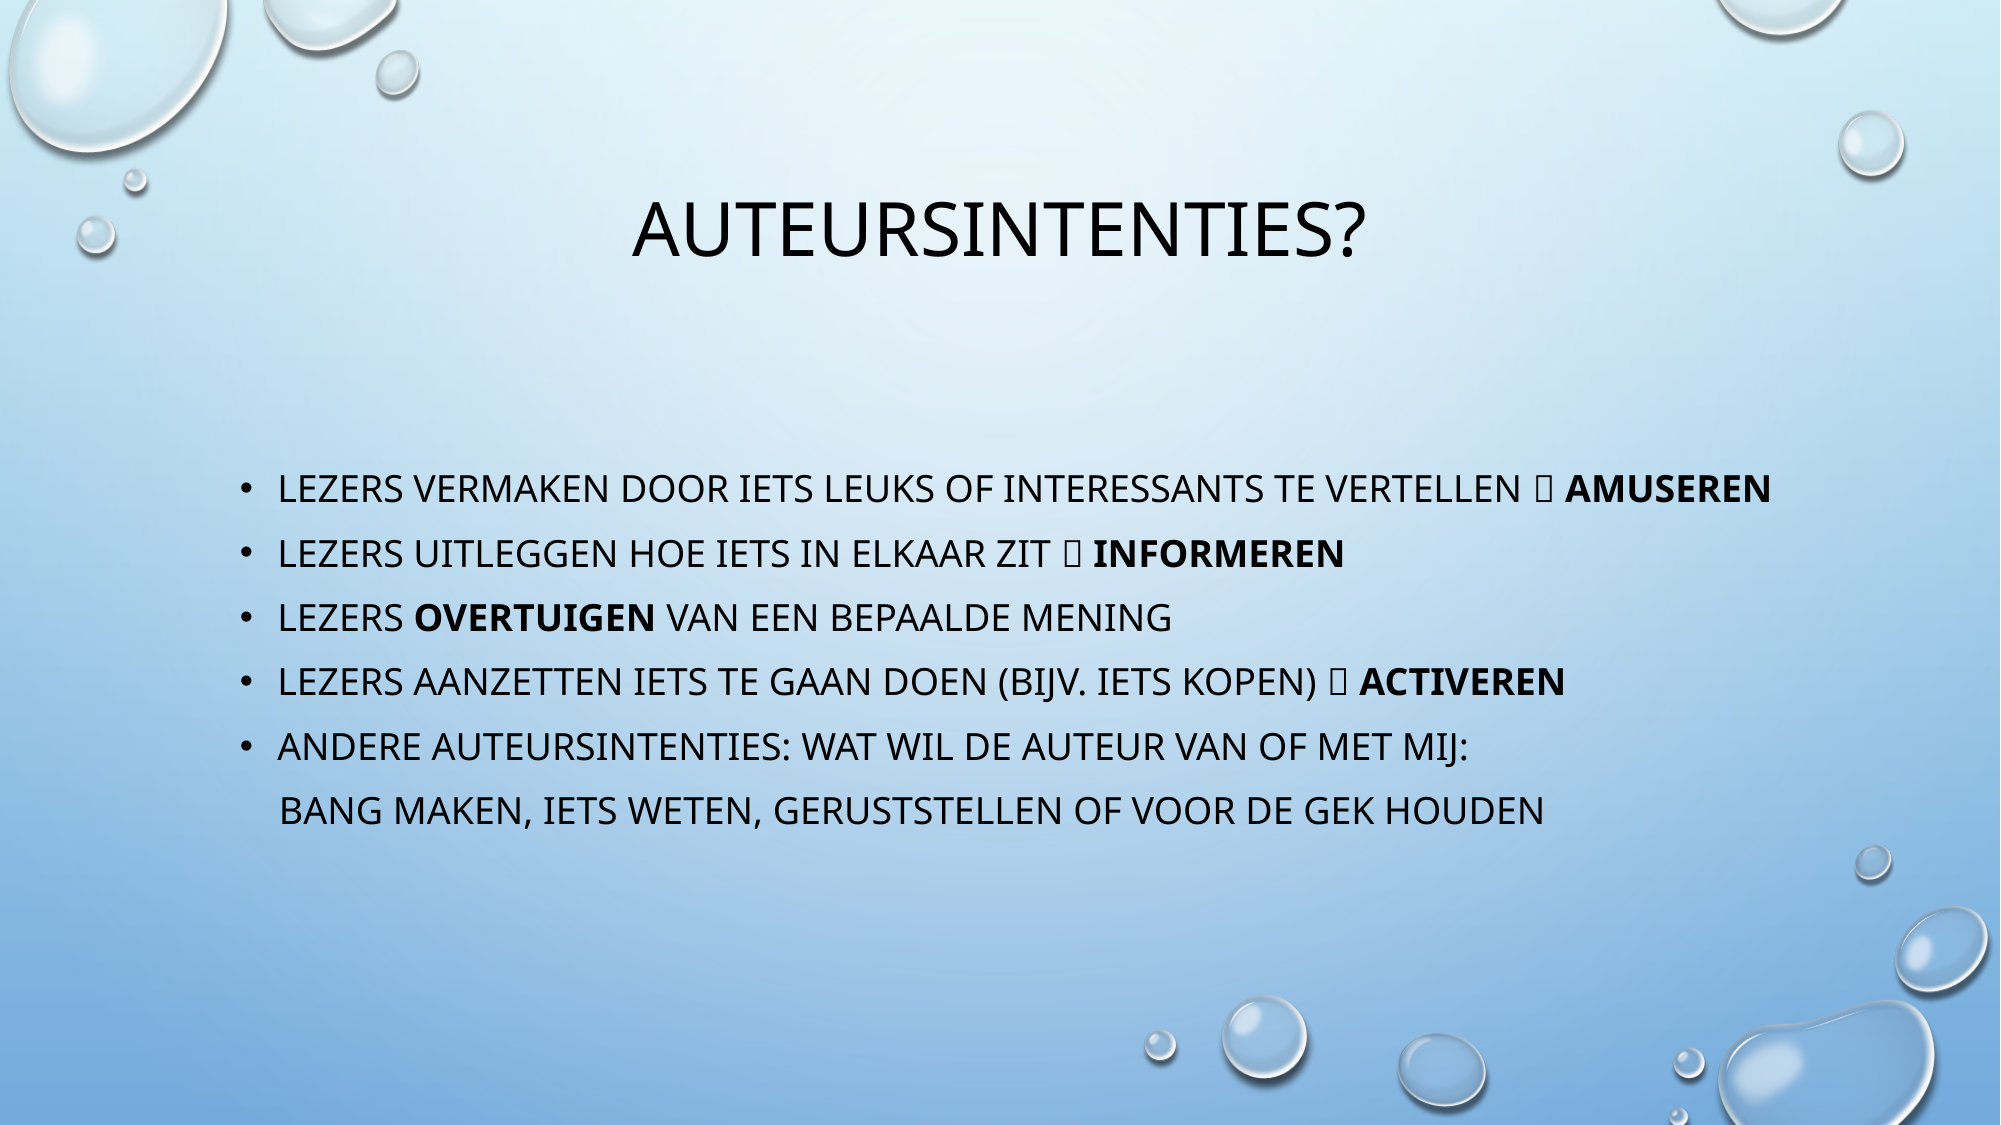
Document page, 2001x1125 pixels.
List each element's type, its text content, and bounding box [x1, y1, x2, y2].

picture [0, 0, 2000, 1125]
list Lezers vermaken door iets leuks of interessants te vertellen  amuseren Lezers uitleggen hoe iets in elkaar zit  informeren Lezers overtuigen van een bepaalde mening Lezers aanzetten iets te gaan doen (bijv. iets kopen)  activeren Andere auteursintenties: Wat wil de auteur van of met mij: Bang maken, iets weten, geruststellen of voor de gek houden [149, 388, 1850, 950]
title Auteursintenties? [149, 101, 1851, 364]
